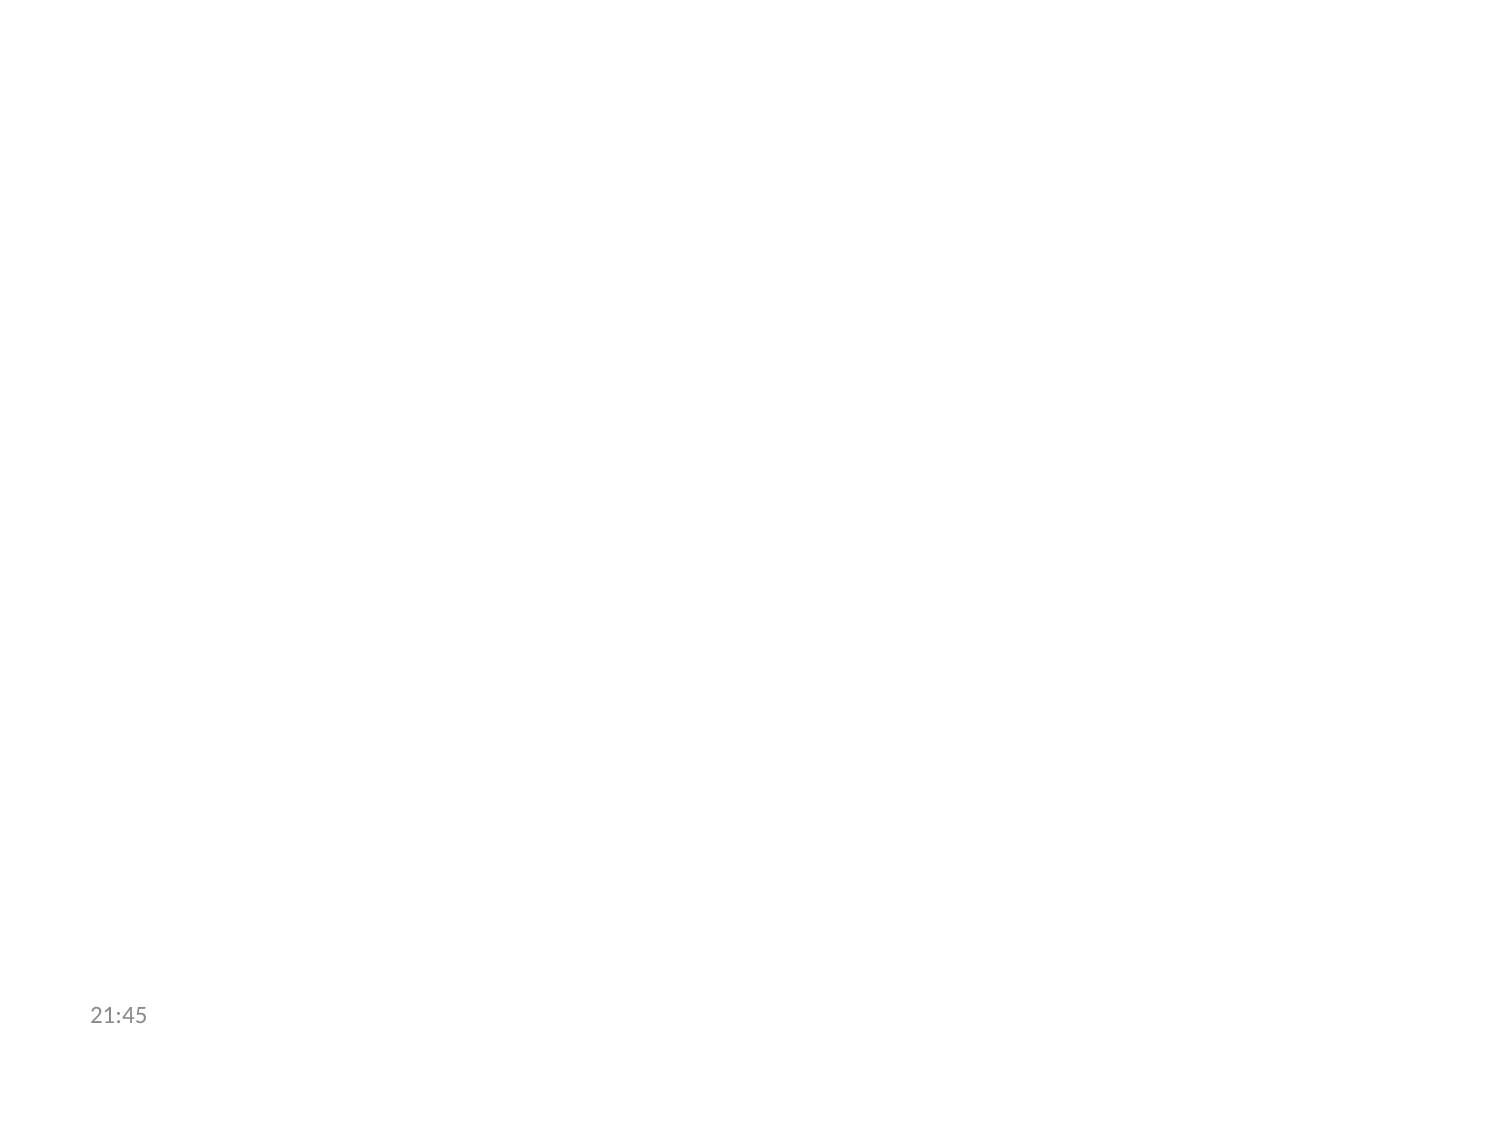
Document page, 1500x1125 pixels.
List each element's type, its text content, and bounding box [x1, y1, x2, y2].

text_box 15:35 [75, 983, 425, 1044]
